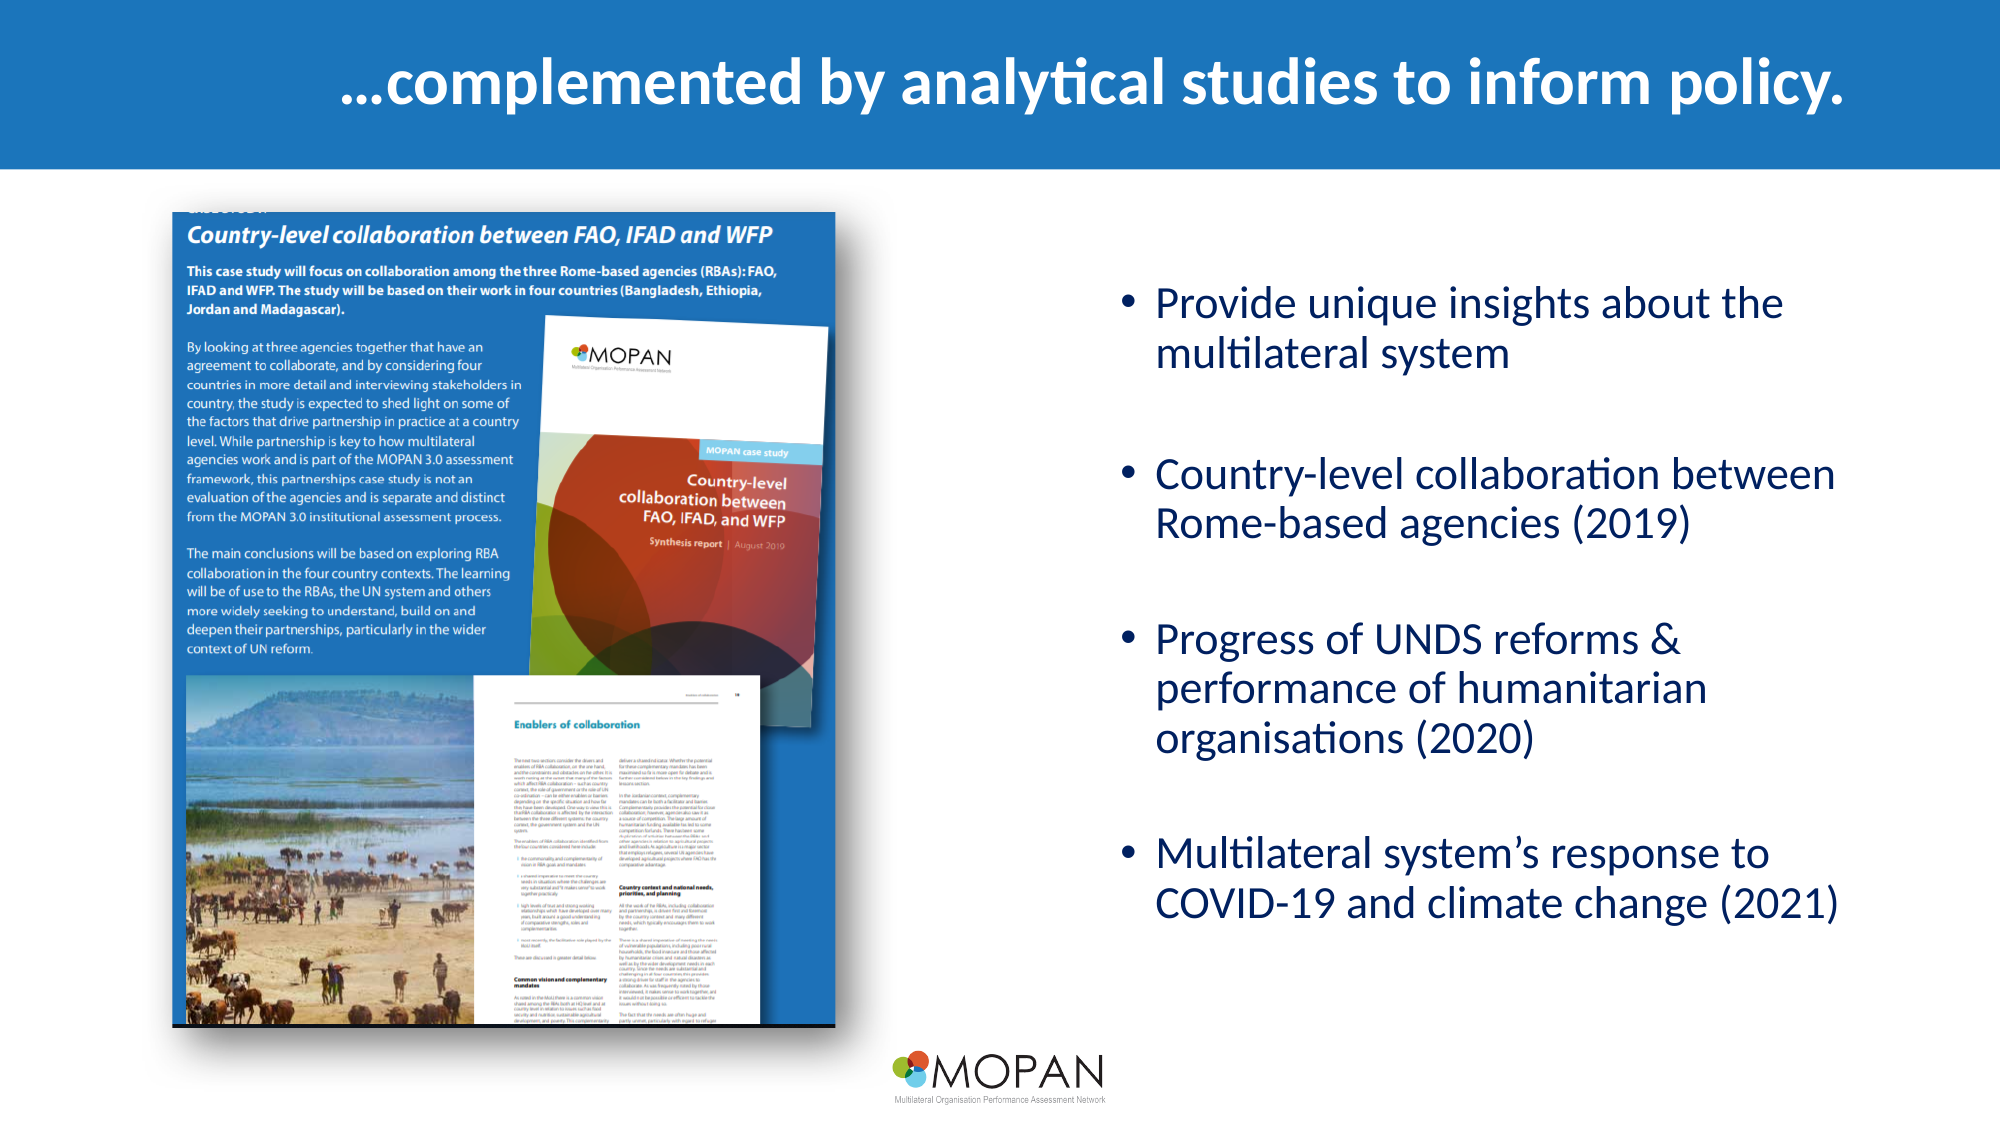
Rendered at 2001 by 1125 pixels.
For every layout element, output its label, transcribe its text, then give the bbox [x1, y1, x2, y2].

text_box Provide unique insights about the multilateral system Country-level collaboration between Rome-based agencies (2019) Progress of UNDS reforms & performance of humanitarian organisations (2020) Multilateral system’s response to COVID-19 and climate change (2021) [1105, 271, 1863, 947]
title …complemented by analytical studies to inform policy. [137, 14, 1863, 153]
picture [172, 212, 836, 1028]
picture [889, 1048, 1111, 1107]
